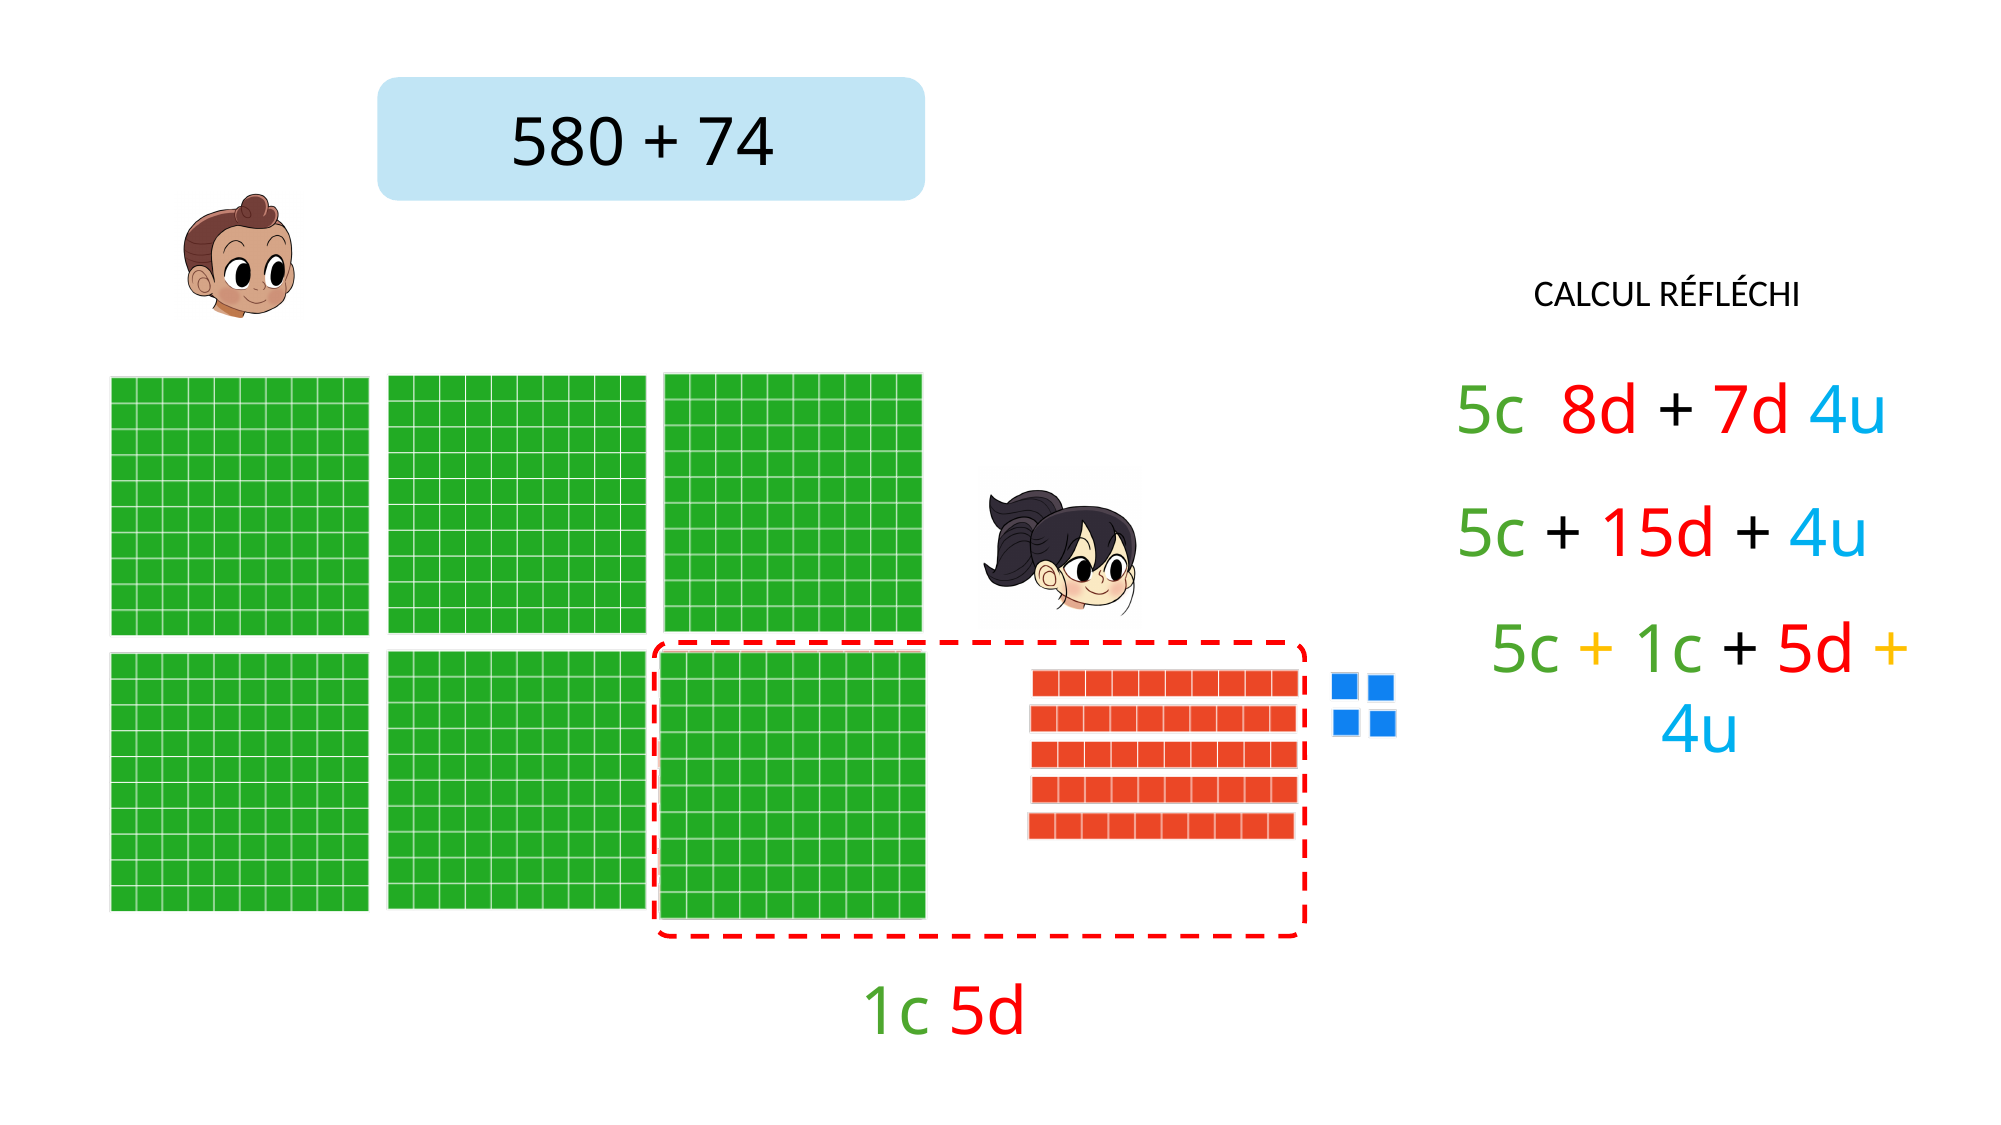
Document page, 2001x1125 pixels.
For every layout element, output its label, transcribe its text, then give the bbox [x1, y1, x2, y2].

text_box 5c + 15d + 4u [1420, 482, 1889, 598]
text_box 5c + 1c + 5d + 4u [1449, 598, 1956, 774]
text_box 5c 8d + 7d 4u [1438, 359, 1907, 454]
picture [173, 190, 304, 320]
text_box 580 + 74 [375, 75, 927, 203]
text_box CALCUL RÉFLÉCHI [1519, 261, 1826, 322]
picture [58, 321, 1449, 973]
text_box 1c 5d [846, 973, 1179, 1056]
